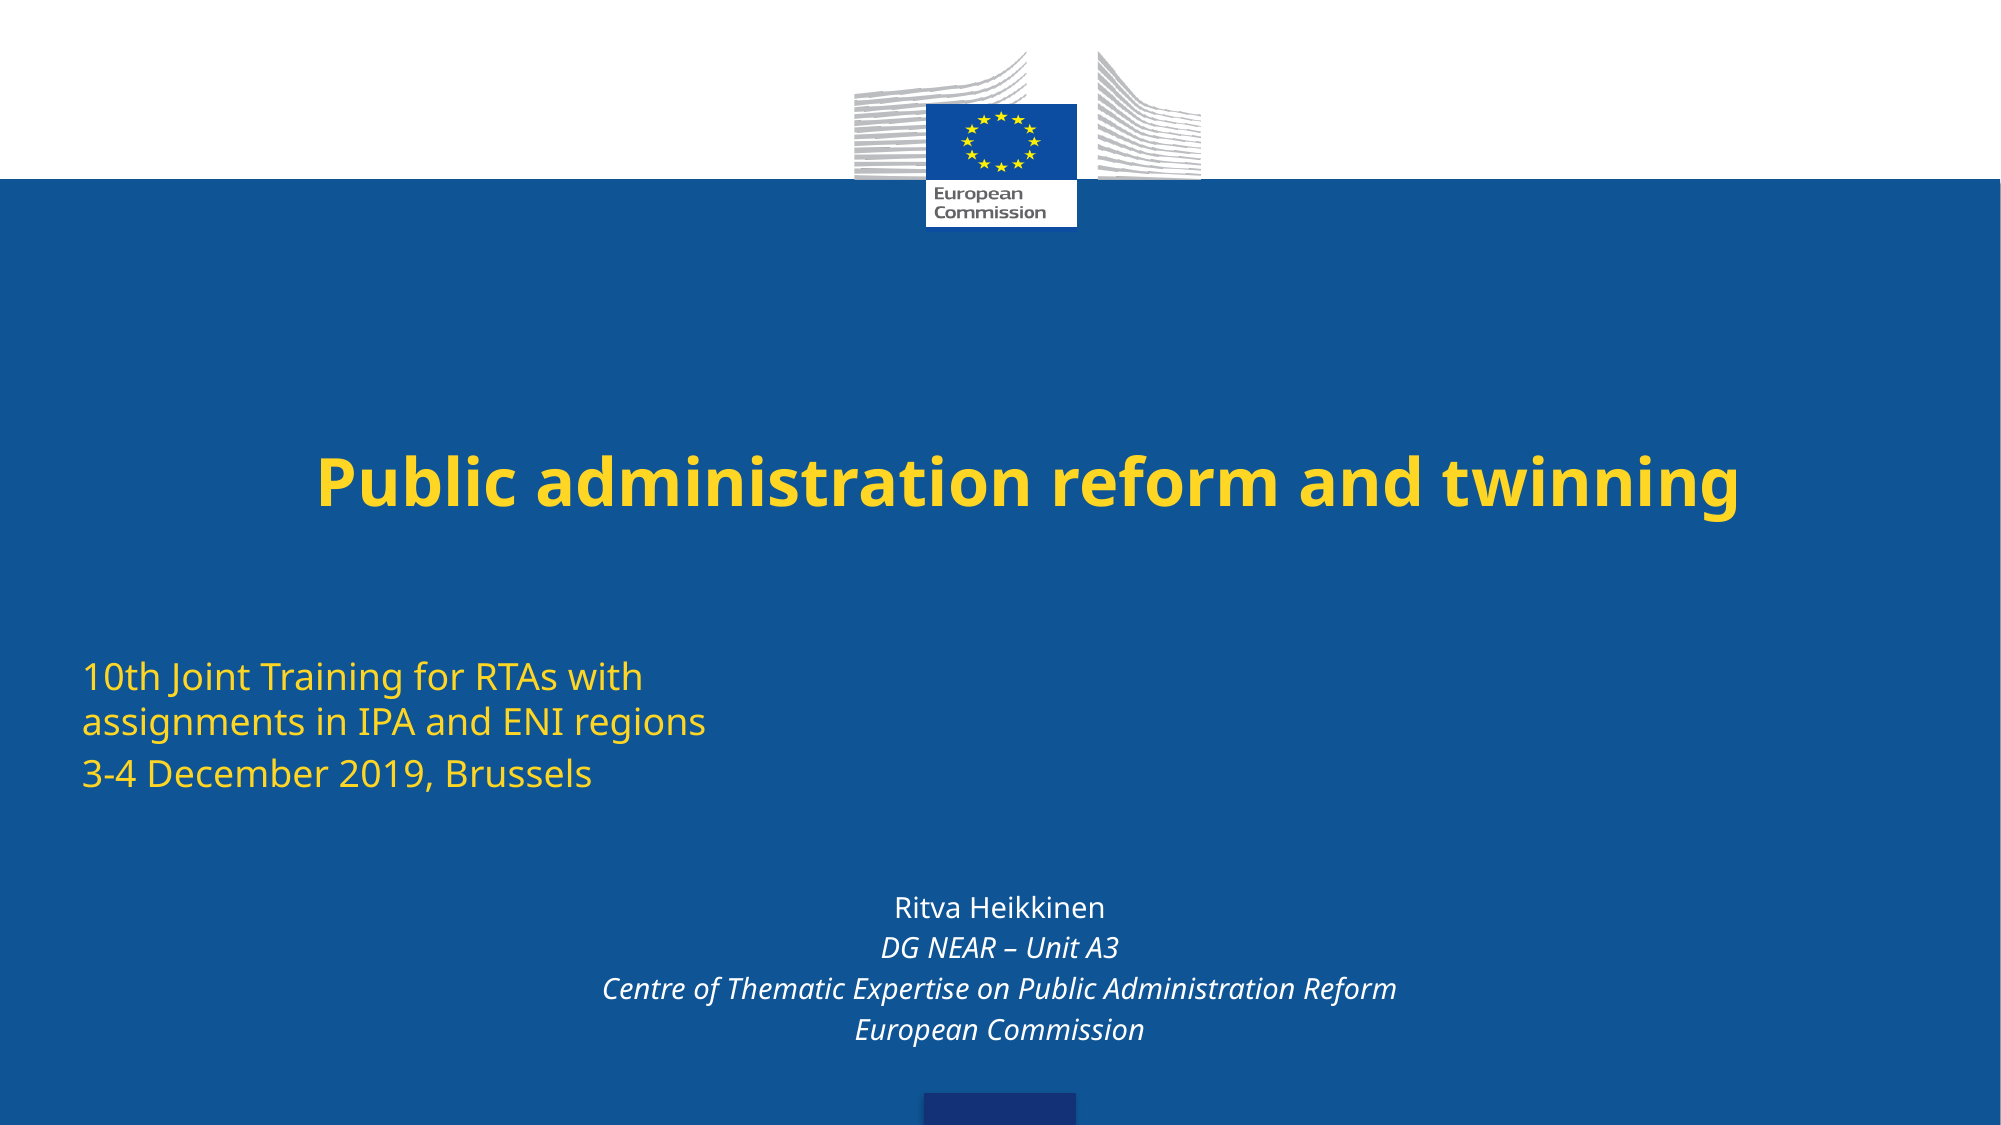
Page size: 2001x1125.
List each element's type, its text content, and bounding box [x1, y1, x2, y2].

list 10th Joint Training for RTAs with assignments in IPA and ENI regions 3-4 December 2019, Brussels [66, 644, 871, 823]
text_box Ritva Heikkinen DG NEAR – Unit A3 Centre of Thematic Expertise on Public Administration Reform European Commission [312, 881, 1688, 1035]
title Public administration reform and twinning [119, 326, 1881, 634]
